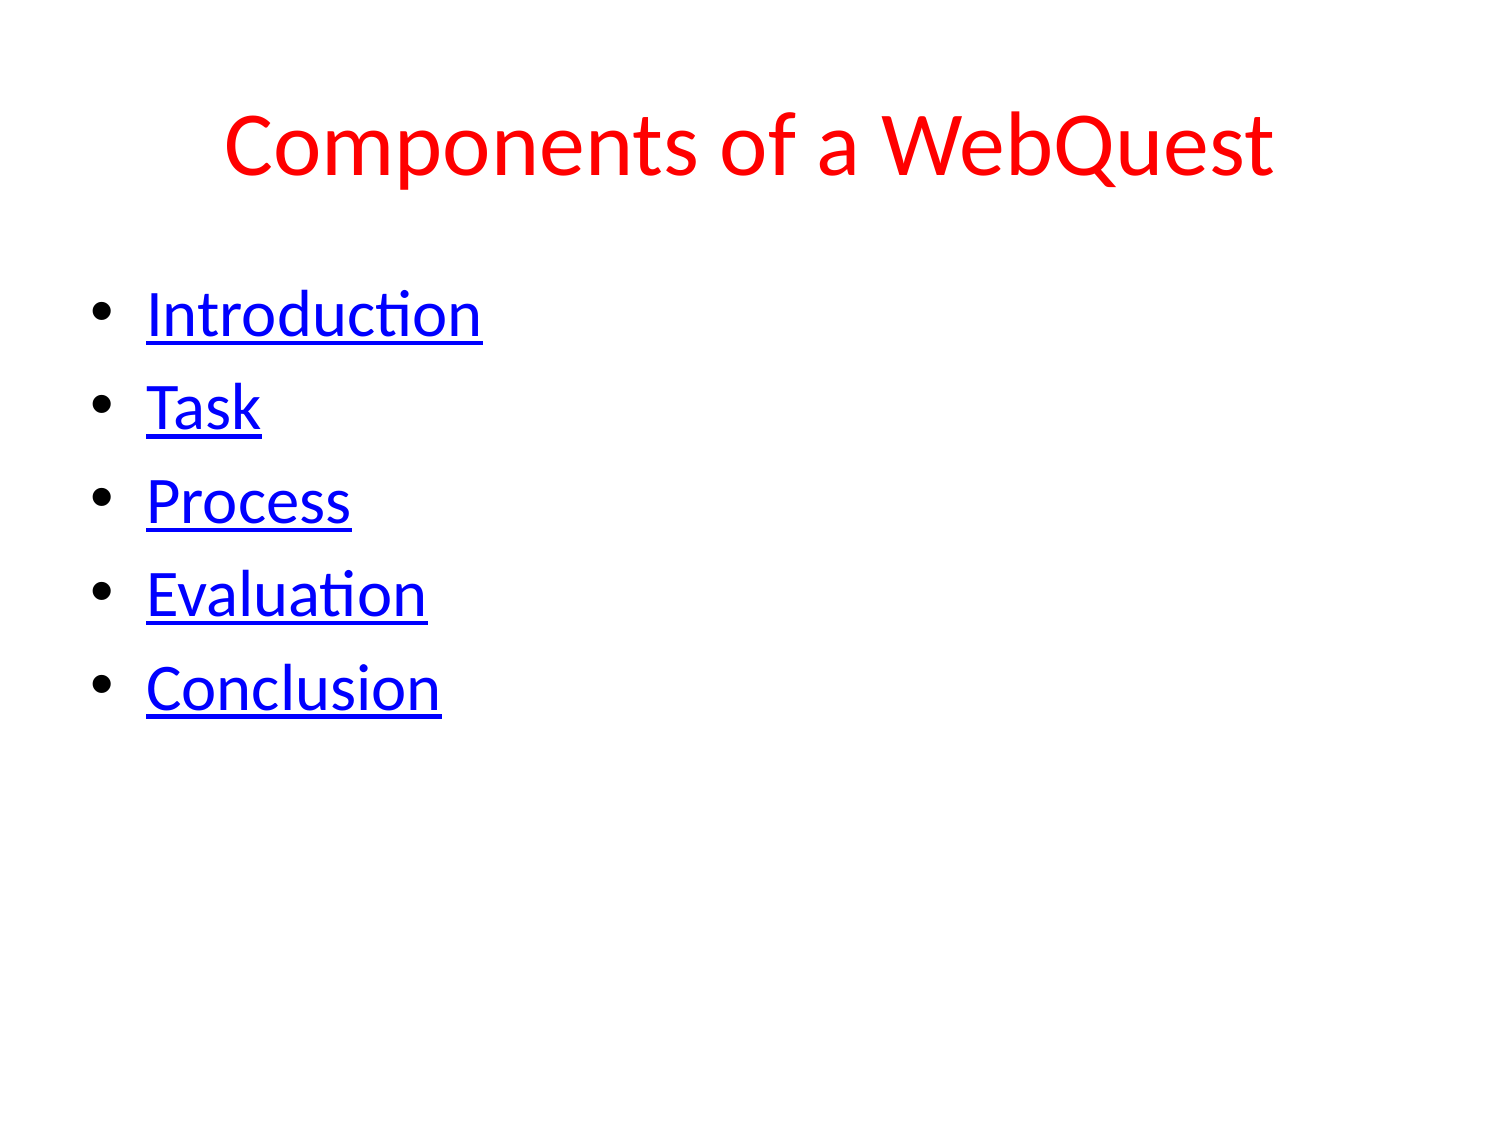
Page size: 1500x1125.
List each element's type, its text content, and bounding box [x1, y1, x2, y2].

title Components of a WebQuest [75, 45, 1425, 233]
list Introduction Task Process Evaluation Conclusion [75, 262, 1425, 1005]
